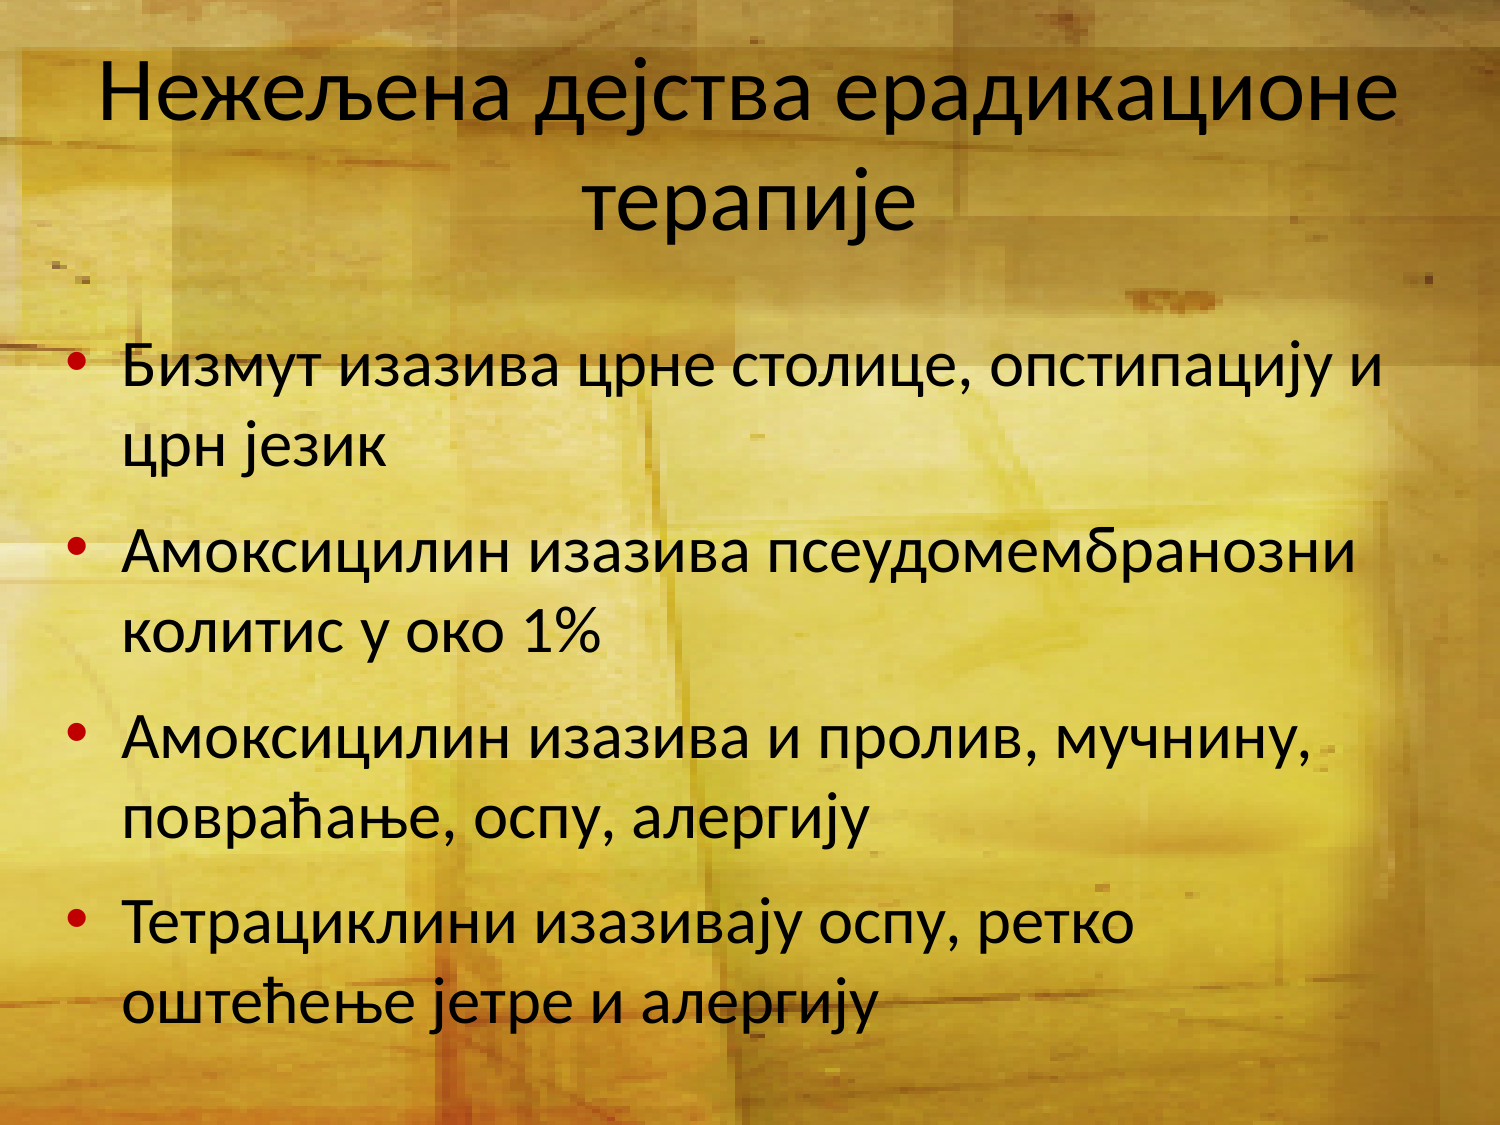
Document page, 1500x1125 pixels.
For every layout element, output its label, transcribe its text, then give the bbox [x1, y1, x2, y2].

title Нежељена дејства ерадикационе терапије [75, 45, 1425, 233]
list Бизмут изазива црне столице, опстипацију и црн језик Амоксицилин изазива псеудомембранозни колитис у око 1% Амоксицилин изазива и пролив, мучнину, повраћање, оспу, алергију Тетрациклини изазивају оспу, ретко оштећење јетре и алергију [50, 312, 1463, 1088]
picture [0, 0, 1500, 1125]
